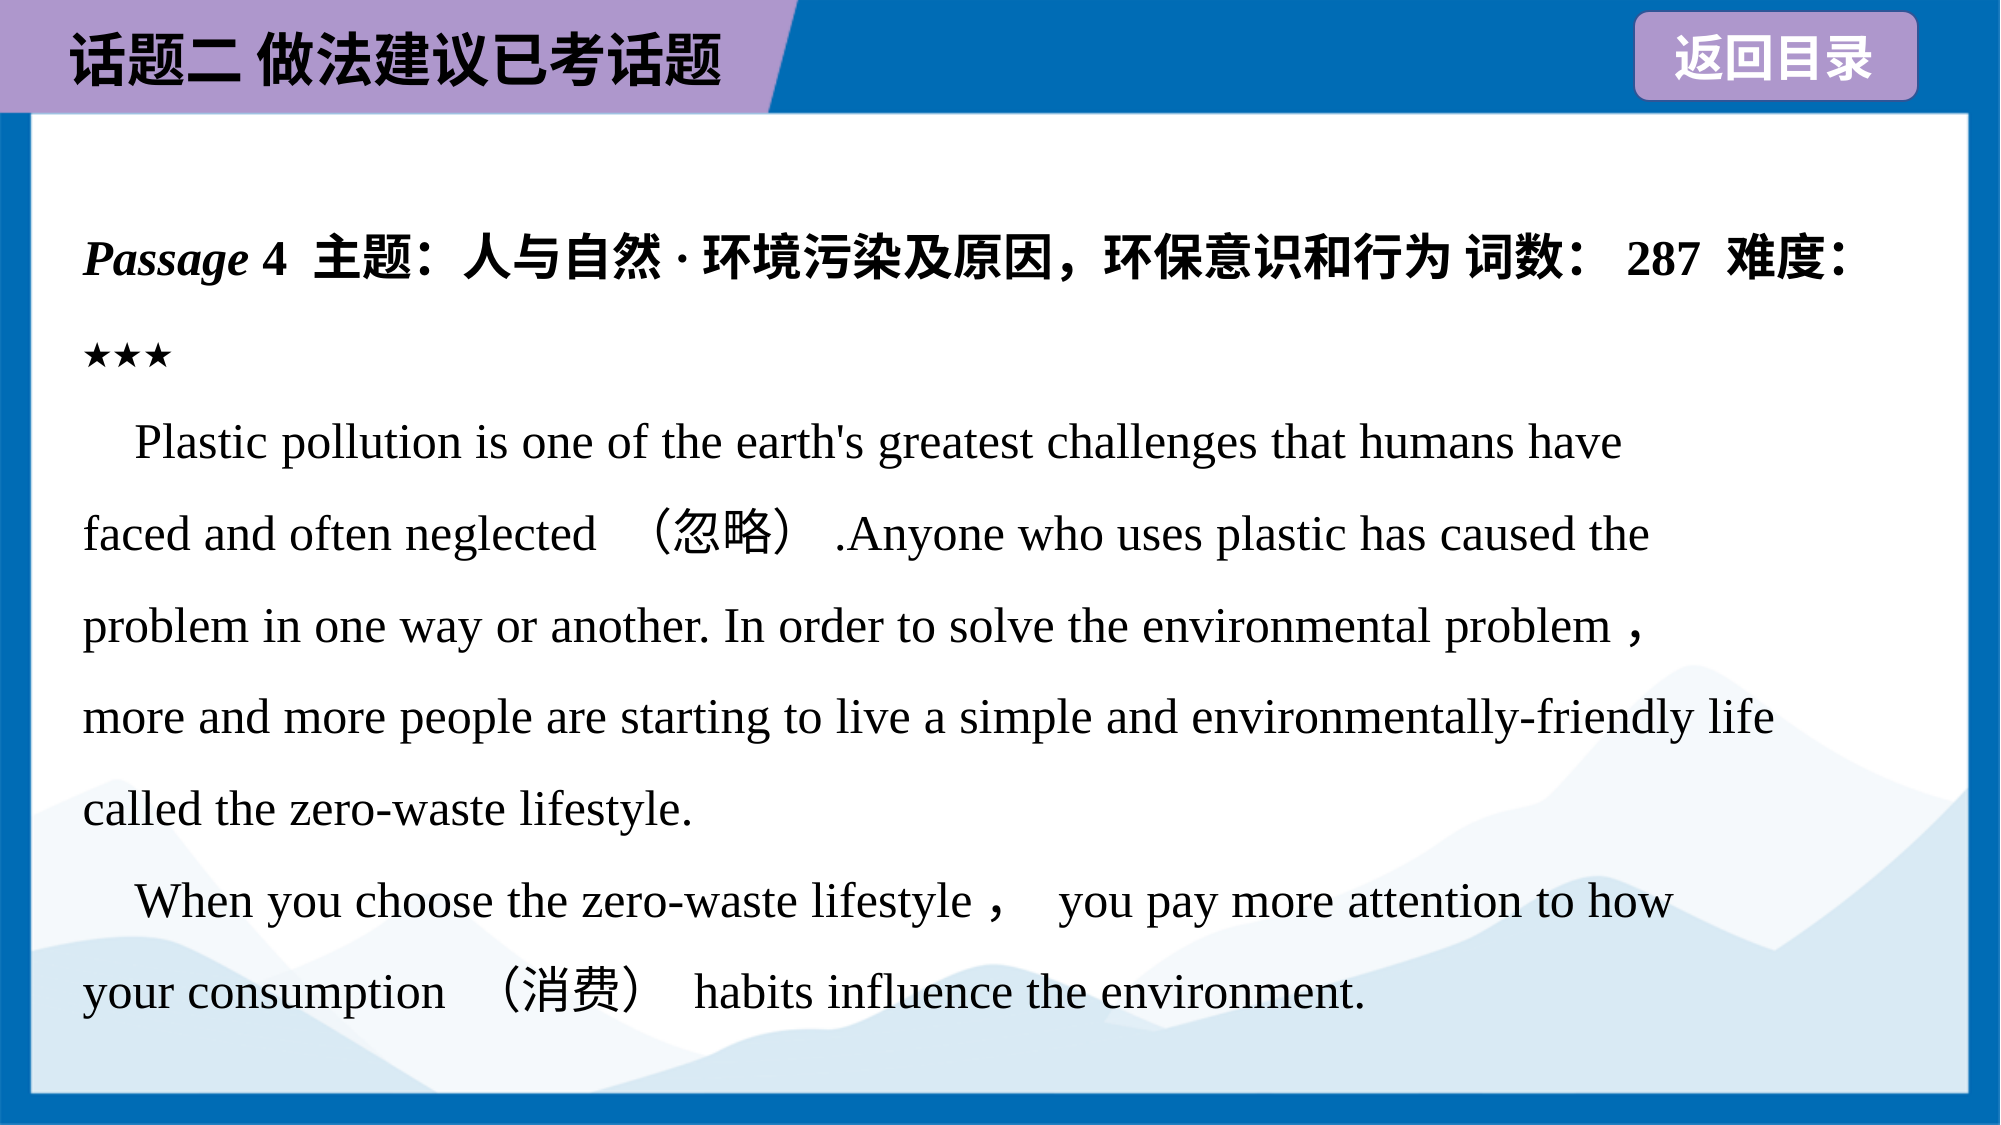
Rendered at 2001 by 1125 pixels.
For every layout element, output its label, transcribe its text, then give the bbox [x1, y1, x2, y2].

picture [0, 0, 2000, 1125]
text_box Passage 4 主题：人与自然·环境污染及原因，环保意识和行为 词数：287 难度： ★★★ Plastic pollution is one of the earth's greatest challenges that humans have faced and often neglected （忽略）.Anyone who uses plastic has caused the problem in one way or another. In order to solve the environmental problem， more and more people are starting to live a simple and environmentally-friendly life called the zero-waste lifestyle. When you choose the zero-waste lifestyle， you pay more attention to how your consumption （消费） habits influence the environment. [82, 193, 1917, 1019]
